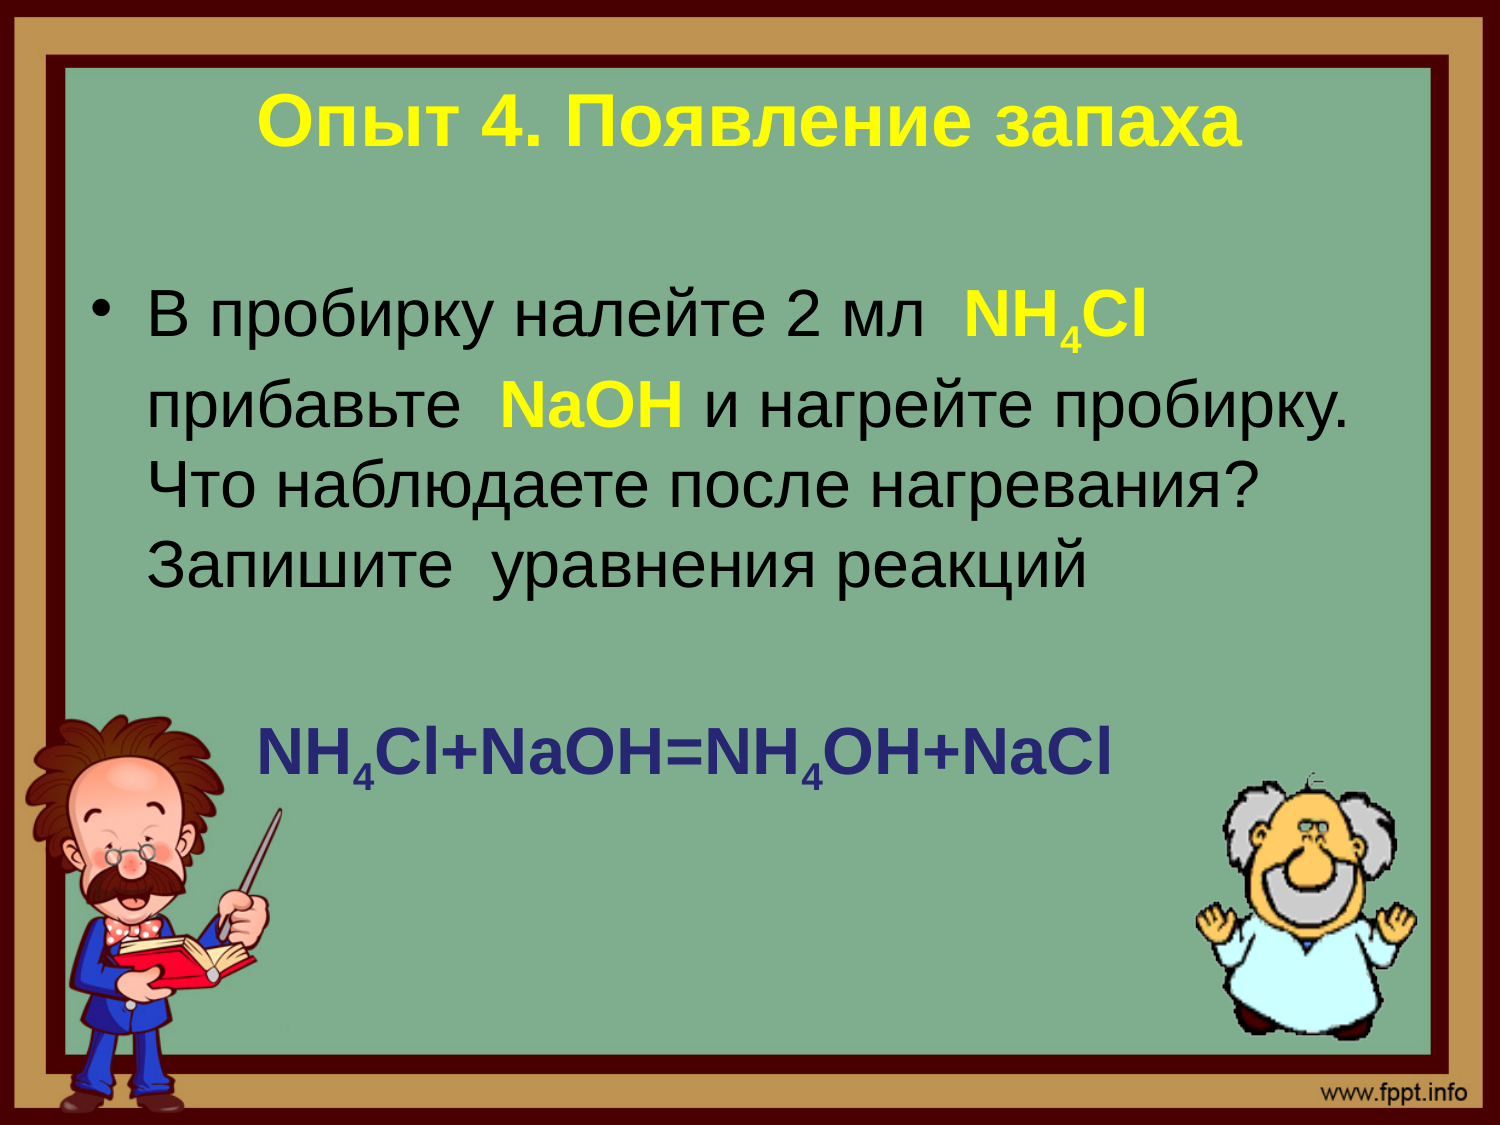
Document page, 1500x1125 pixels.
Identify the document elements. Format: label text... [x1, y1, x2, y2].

picture [0, 0, 1500, 1125]
list В пробирку налейте 2 мл NH4Cl прибавьте NaOH и нагрейте пробирку. Что наблюдаете после нагревания? Запишите уравнения реакций NH4Cl+NaOH=NH4OH+NaCl [74, 262, 1426, 1006]
title Опыт 4. Появление запаха [74, 89, 1426, 233]
